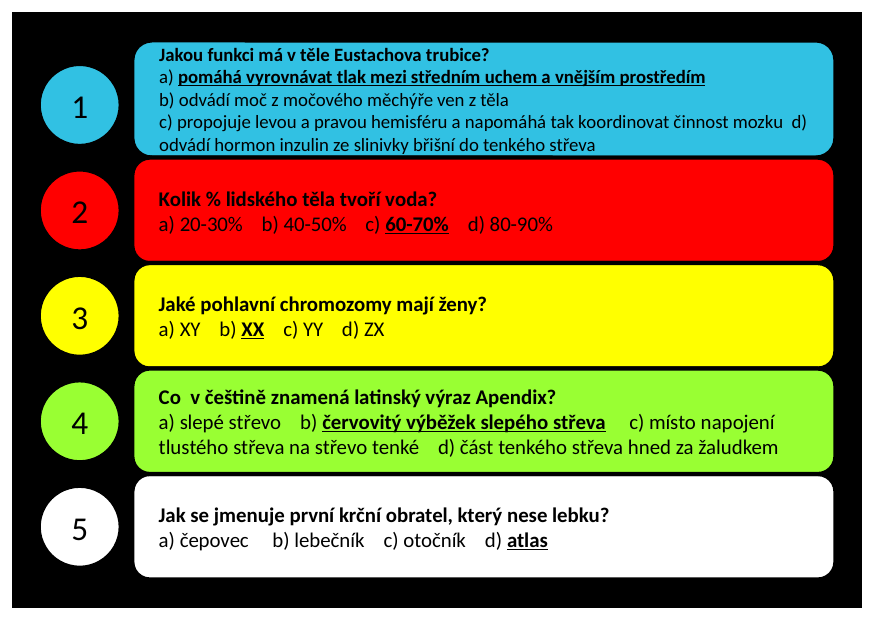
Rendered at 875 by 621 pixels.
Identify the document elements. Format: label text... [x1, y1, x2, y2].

text_box 4 [36, 378, 123, 465]
text_box 3 [36, 272, 123, 359]
text_box Co v češtině znamená latinský výraz Apendix? a) slepé střevo b) červovitý výběžek slepého střeva c) místo napojení tlustého střeva na střevo tenké d) část tenkého střeva hned za žaludkem [130, 366, 838, 477]
text_box [0, 0, 875, 621]
text_box Kolik % lidského těla tvoří voda? a) 20-30% b) 40-50% c) 60-70% d) 80-90% [130, 155, 838, 263]
text_box Jakou funkci má v těle Eustachova trubice? a) pomáhá vyrovnávat tlak mezi středním uchem a vnějším prostředím b) odvádí moč z močového měchýře ven z těla c) propojuje levou a pravou hemisféru a napomáhá tak koordinovat činnost mozku d) odvádí hormon inzulin ze slinivky břišní do tenkého střeva [130, 38, 838, 157]
text_box 2 [36, 167, 123, 254]
text_box Jak se jmenuje první krční obratel, který nese lebku? a) čepovec b) lebečník c) otočník d) atlas [130, 474, 838, 582]
text_box [13, 15, 861, 605]
text_box 1 [36, 61, 123, 149]
text_box Jaké pohlavní chromozomy mají ženy? a) XY b) XX c) YY d) ZX [130, 260, 838, 368]
text_box 5 [36, 483, 123, 570]
